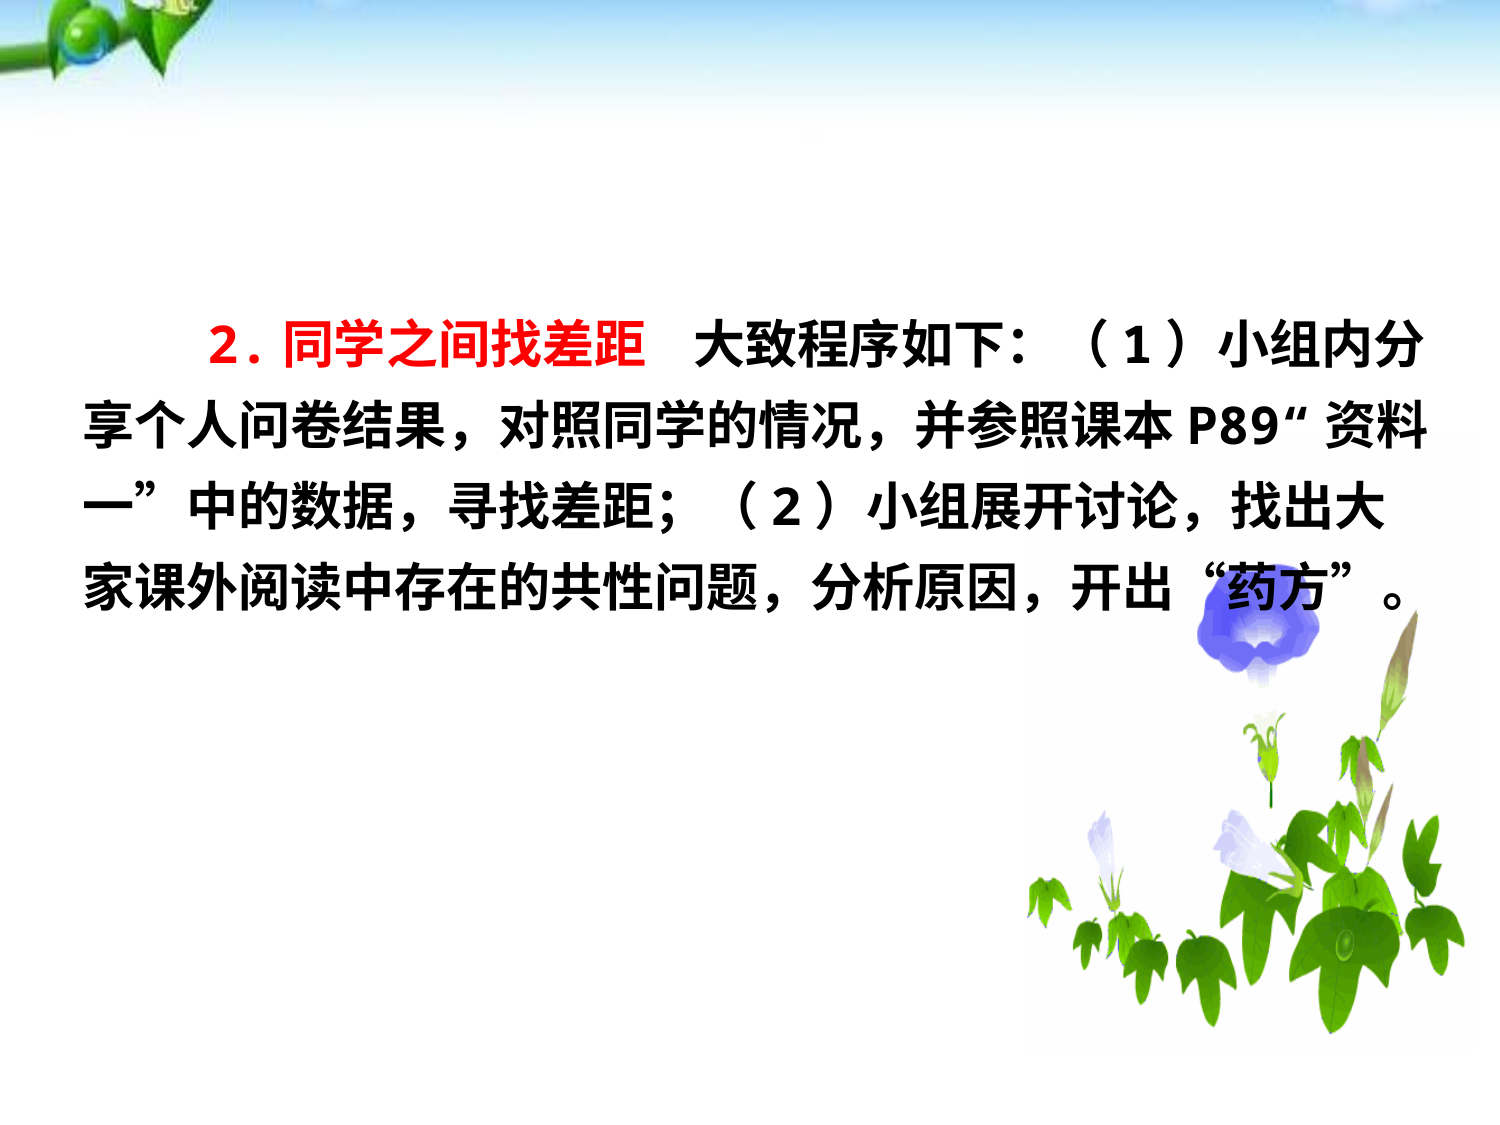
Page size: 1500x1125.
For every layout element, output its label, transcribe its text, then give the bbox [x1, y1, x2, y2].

text_box 2.同学之间找差距 大致程序如下：（1）小组内分享个人问卷结果，对照同学的情况，并参照课本P89“资料一”中的数据，寻找差距；（2）小组展开讨论，找出大家课外阅读中存在的共性问题，分析原因，开出“药方”。 [67, 285, 1450, 625]
picture [0, 0, 1500, 1125]
